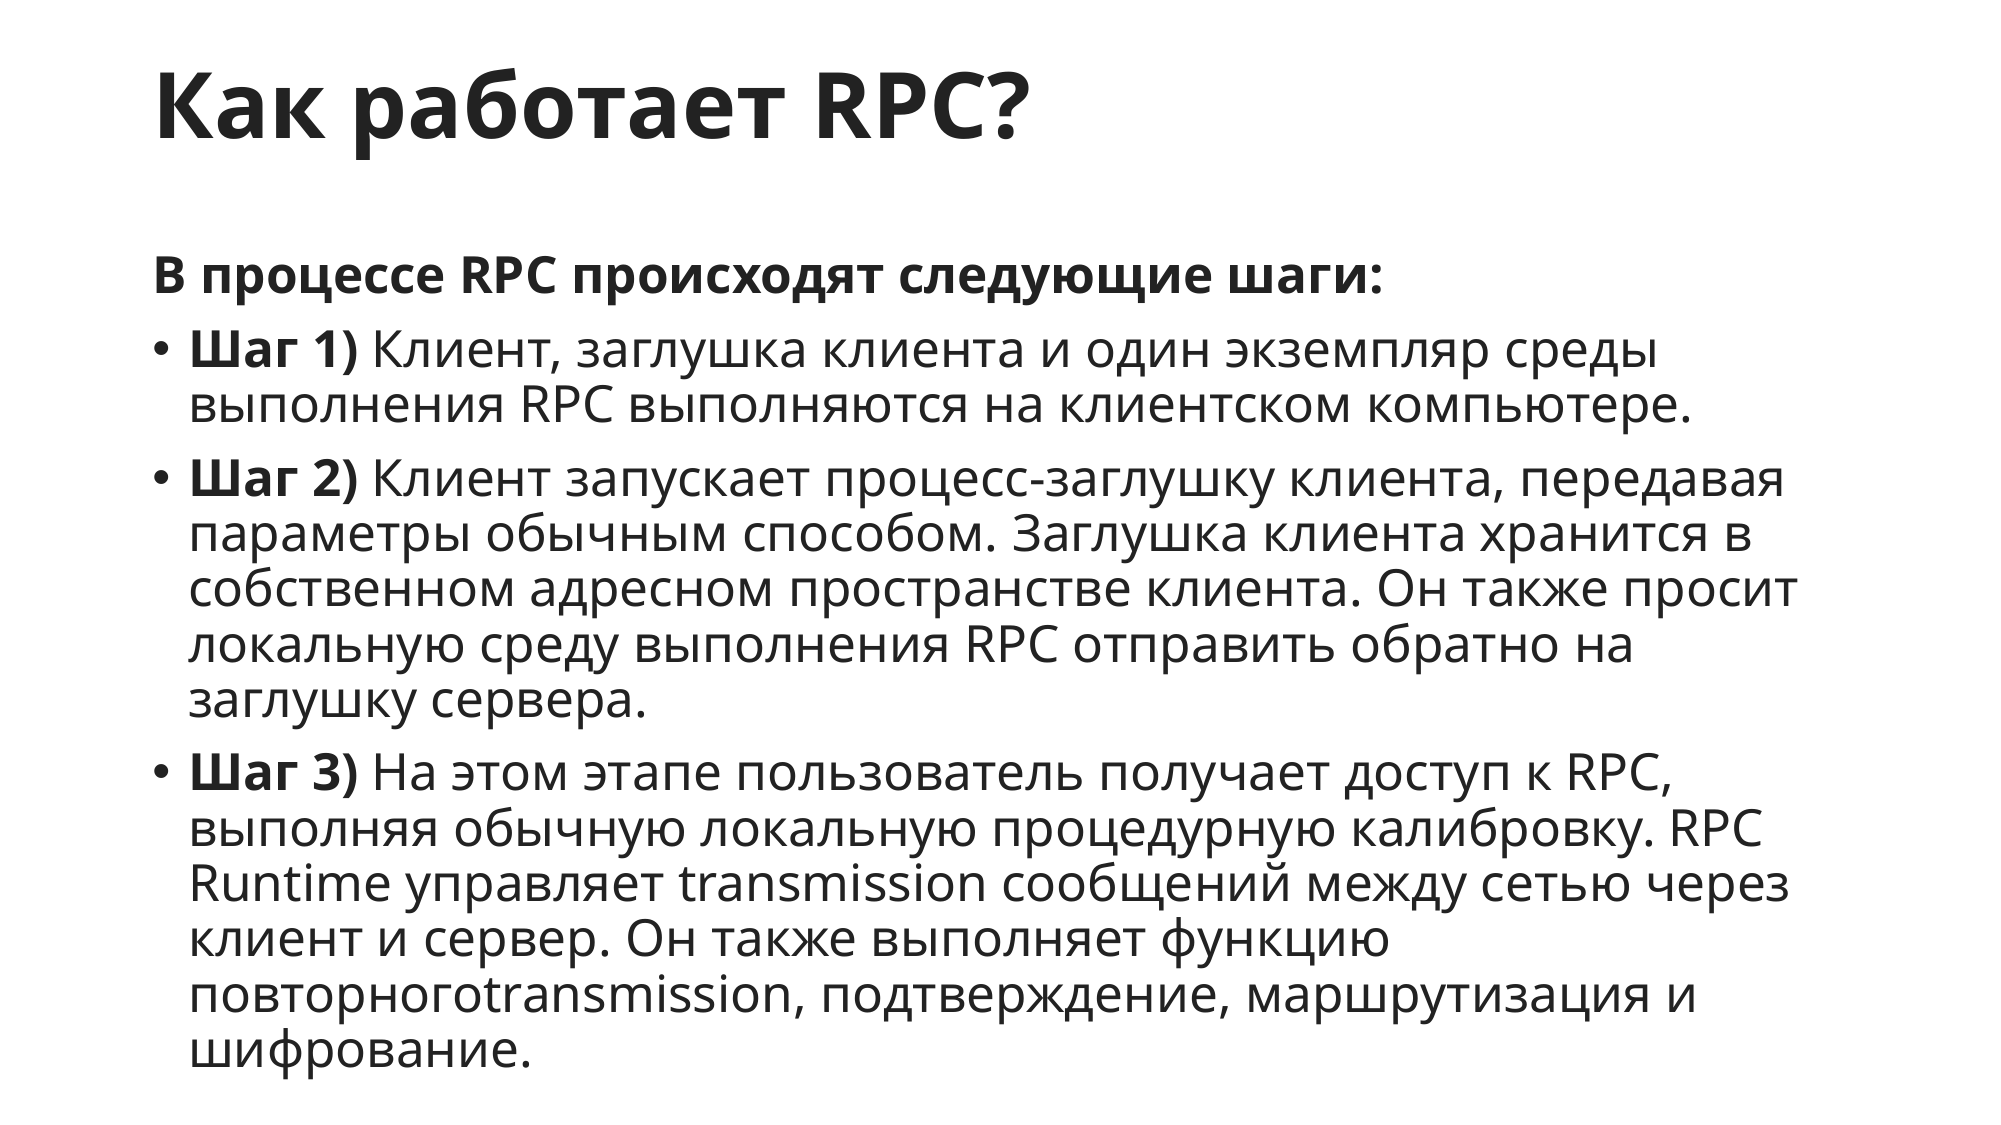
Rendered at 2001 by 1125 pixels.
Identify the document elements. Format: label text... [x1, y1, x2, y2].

list В процессе RPC происходят следующие шаги: Шаг 1) Клиент, заглушка клиента и один экземпляр среды выполнения RPC выполняются на клиентском компьютере. Шаг 2) Клиент запускает процесс-заглушку клиента, передавая параметры обычным способом. Заглушка клиента хранится в собственном адресном пространстве клиента. Он также просит локальную среду выполнения RPC отправить обратно на заглушку сервера. Шаг 3) На этом этапе пользователь получает доступ к RPC, выполняя обычную локальную процедурную калибровку. RPC Runtime управляет transmission сообщений между сетью через клиент и сервер. Он также выполняет функцию повторногоtransmission, подтверждение, маршрутизация и шифрование. [137, 242, 1863, 1093]
title Как работает RPC? [137, 0, 1863, 218]
